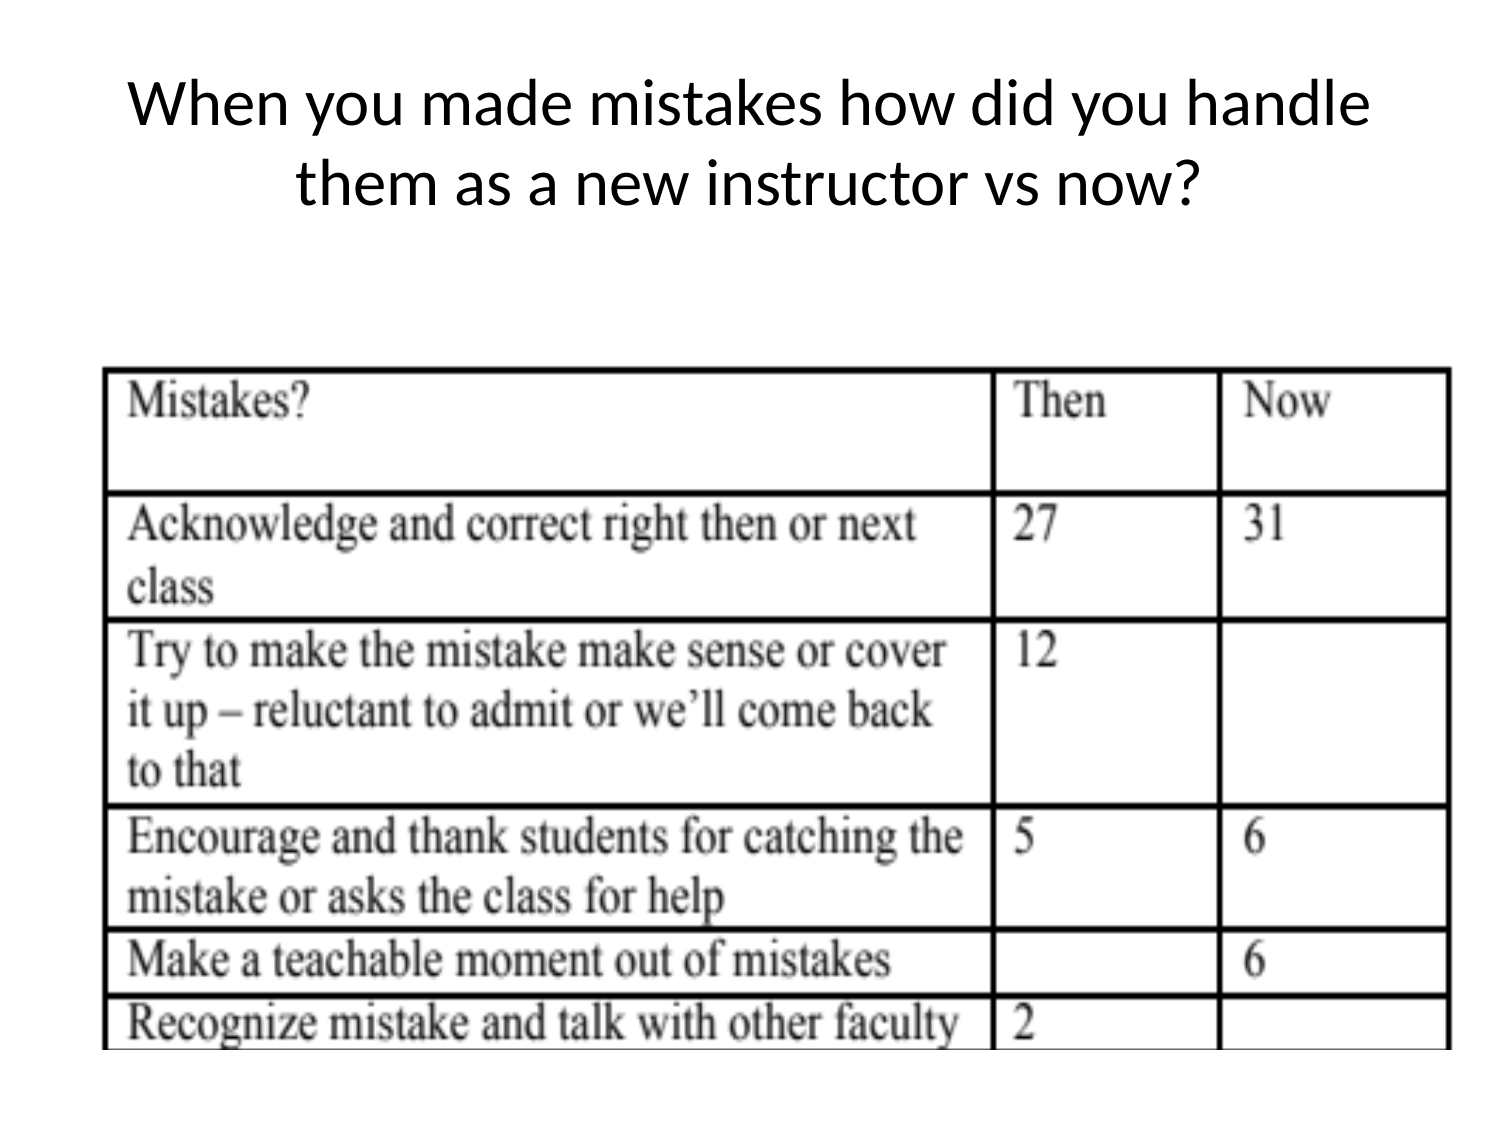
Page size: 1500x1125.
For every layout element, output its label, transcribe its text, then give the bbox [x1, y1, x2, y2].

title When you made mistakes how did you handle them as a new instructor vs now? [75, 45, 1425, 233]
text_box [74, 245, 1500, 1050]
